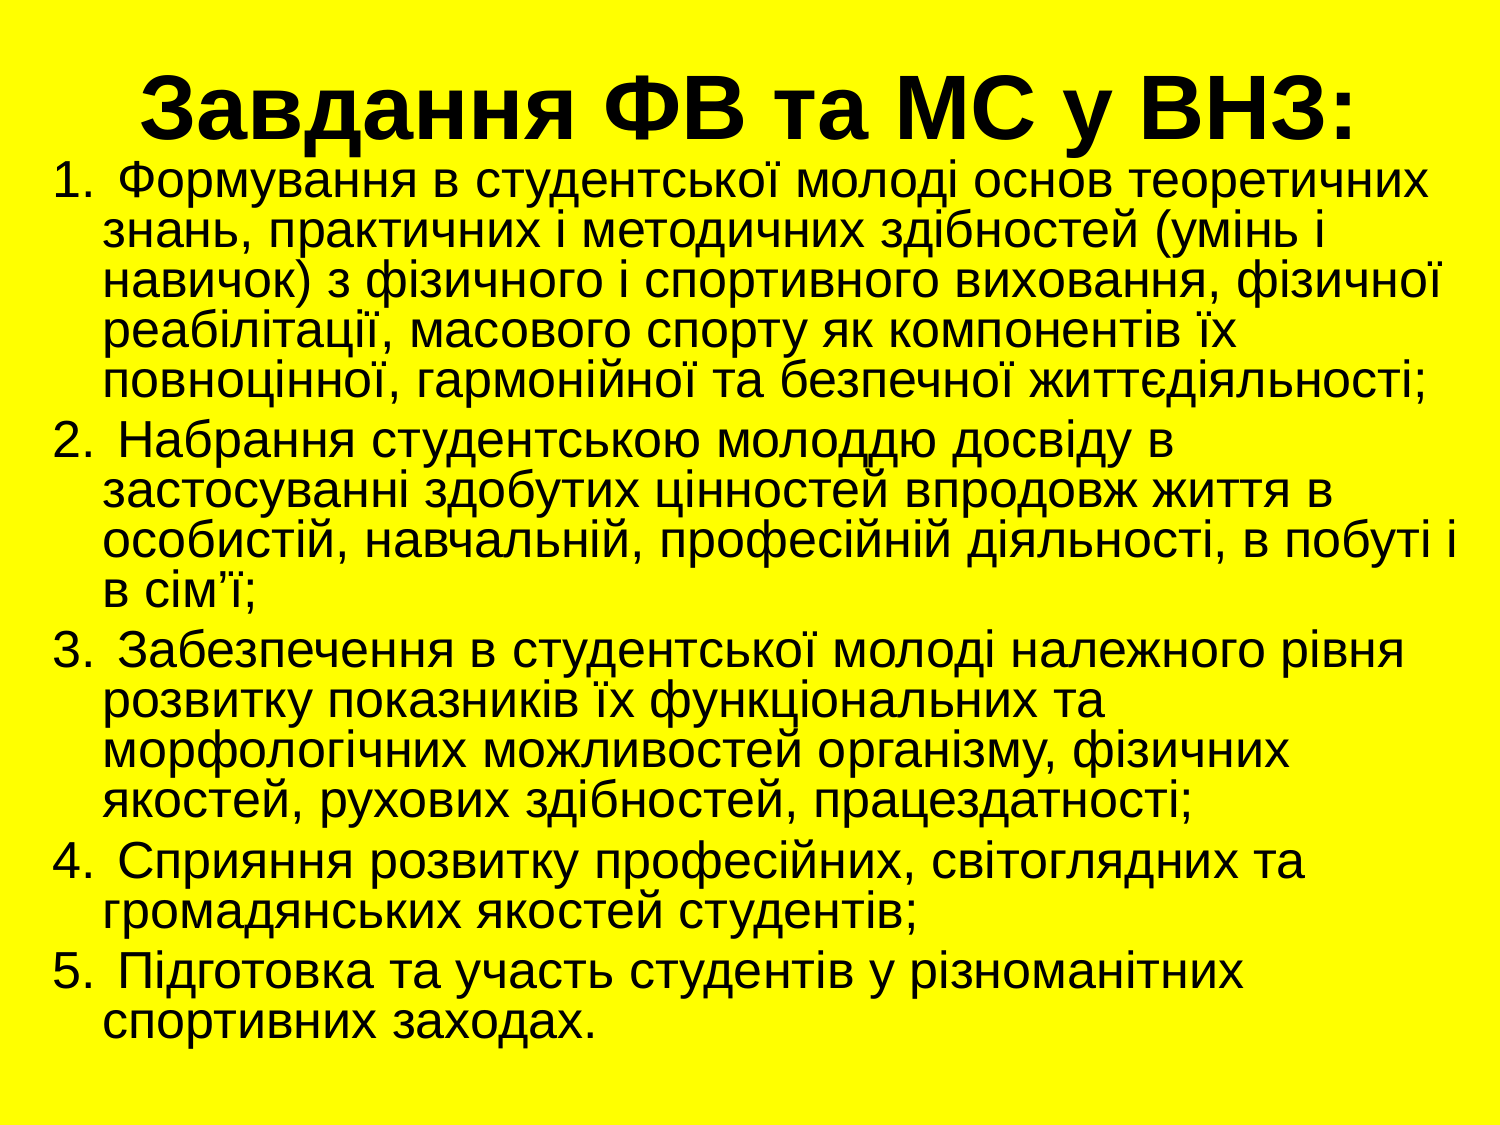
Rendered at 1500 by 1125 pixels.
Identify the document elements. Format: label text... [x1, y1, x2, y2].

list Формування в студентської молоді основ теоретичних знань, практичних і методичних здібностей (умінь і навичок) з фізичного і спортивного виховання, фізичної реабілітації, масового спорту як компонентів їх повноцінної, гармонійної та безпечної життєдіяльності; Набрання студентською молоддю досвіду в застосуванні здобутих цінностей впродовж життя в особистій, навчальній, професійній діяльності, в побуті і в сім’ї; Забезпечення в студентської молоді належного рівня розвитку показників їх функціональних та морфологічних можливостей організму, фізичних якостей, рухових здібностей, працездатності; Сприяння розвитку професійних, світоглядних та громадянських якостей студентів; Підготовка та участь студентів у різноманітних спортивних заходах. [37, 149, 1500, 1125]
title Завдання ФВ та МС у ВНЗ: [75, 37, 1425, 149]
